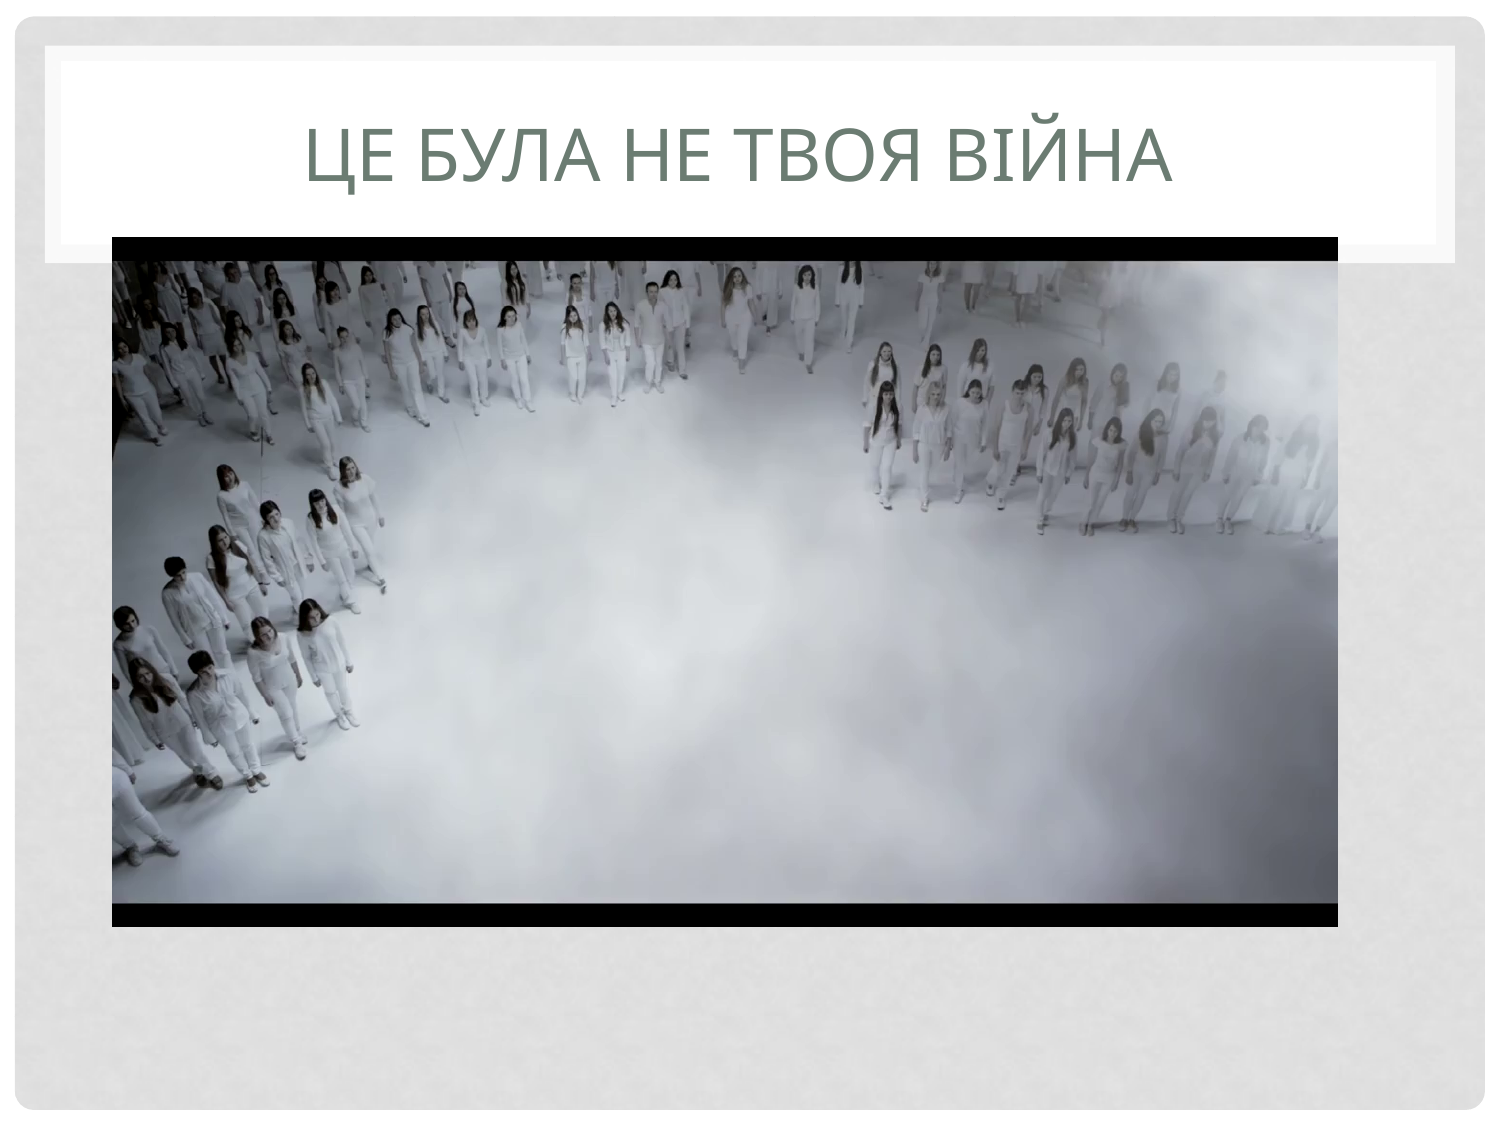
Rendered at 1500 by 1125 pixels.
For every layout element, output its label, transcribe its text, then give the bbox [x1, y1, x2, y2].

title ЦЕ БУЛА НЕ ТВОЯ ВІЙНА [69, 66, 1425, 238]
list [111, 237, 1338, 928]
picture [14, 16, 1485, 1110]
